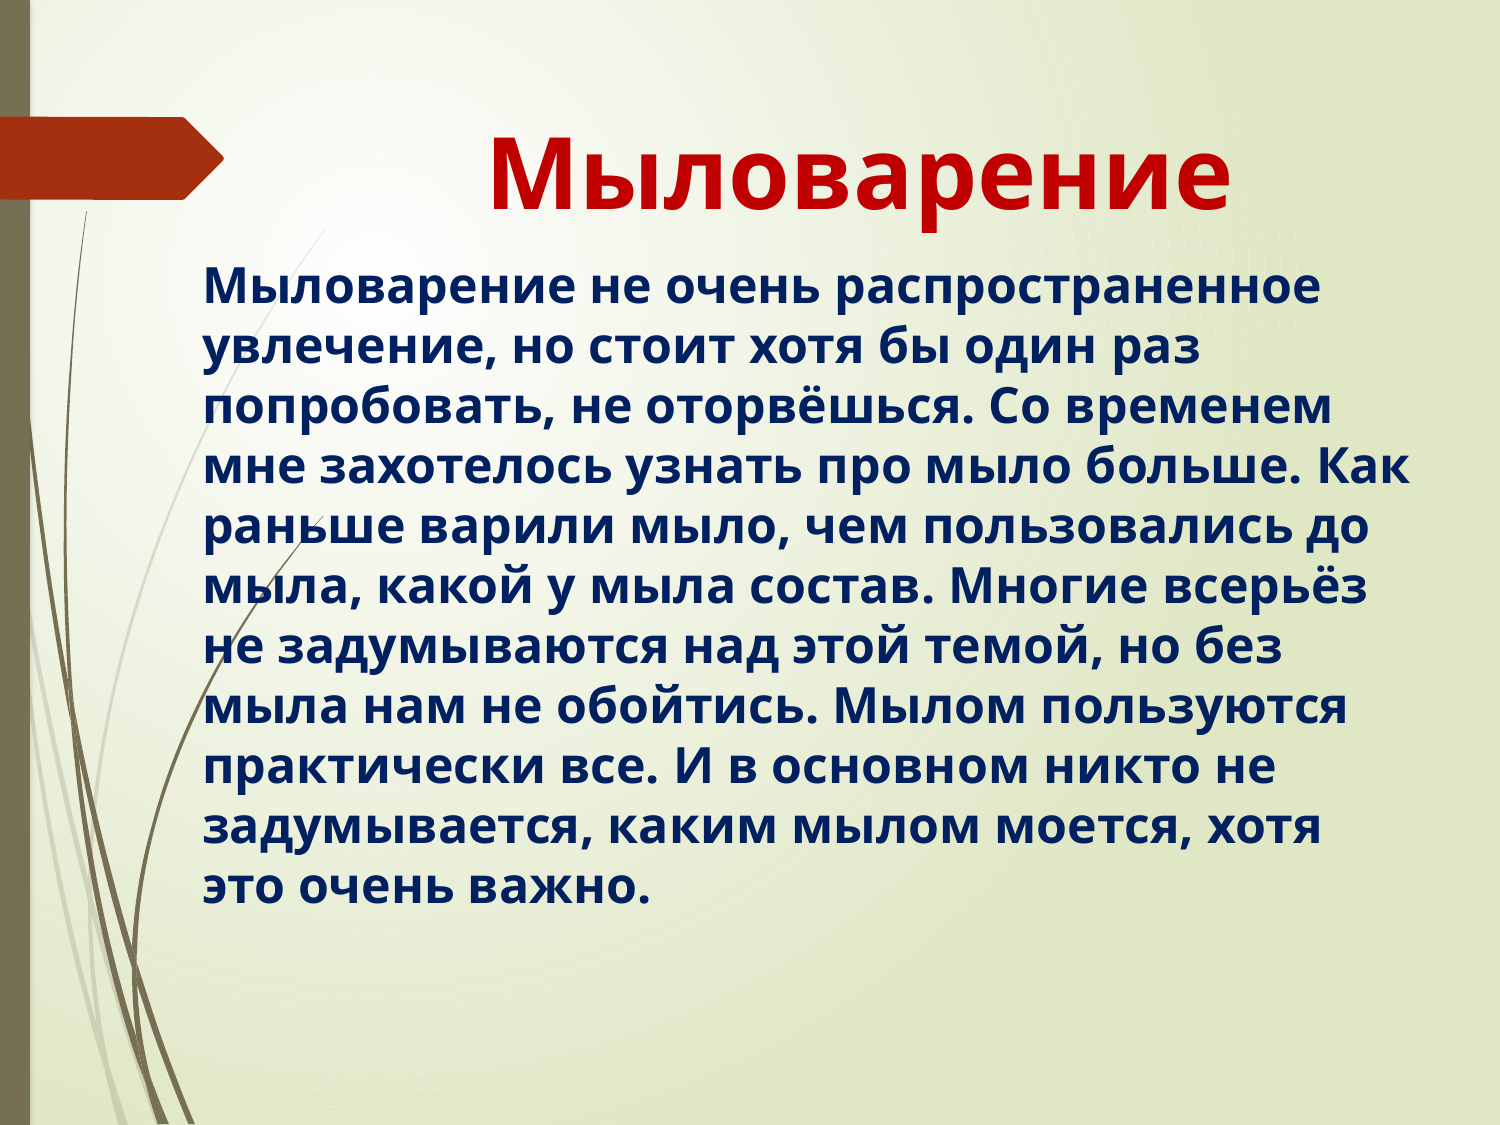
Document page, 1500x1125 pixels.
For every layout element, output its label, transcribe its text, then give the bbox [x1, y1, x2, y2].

title Мыловарение [319, 102, 1400, 246]
text_box Мыловарение не очень распространенное увлечение, но стоит хотя бы один раз попробовать, не оторвёшься. Со временем мне захотелось узнать про мыло больше. Как раньше варили мыло, чем пользовались до мыла, какой у мыла состав. Многие всерьёз не задумываются над этой темой, но без мыла нам не обойтись. Мылом пользуются практически все. И в основном никто не задумывается, каким мылом моется, хотя это очень важно. [187, 246, 1430, 1125]
